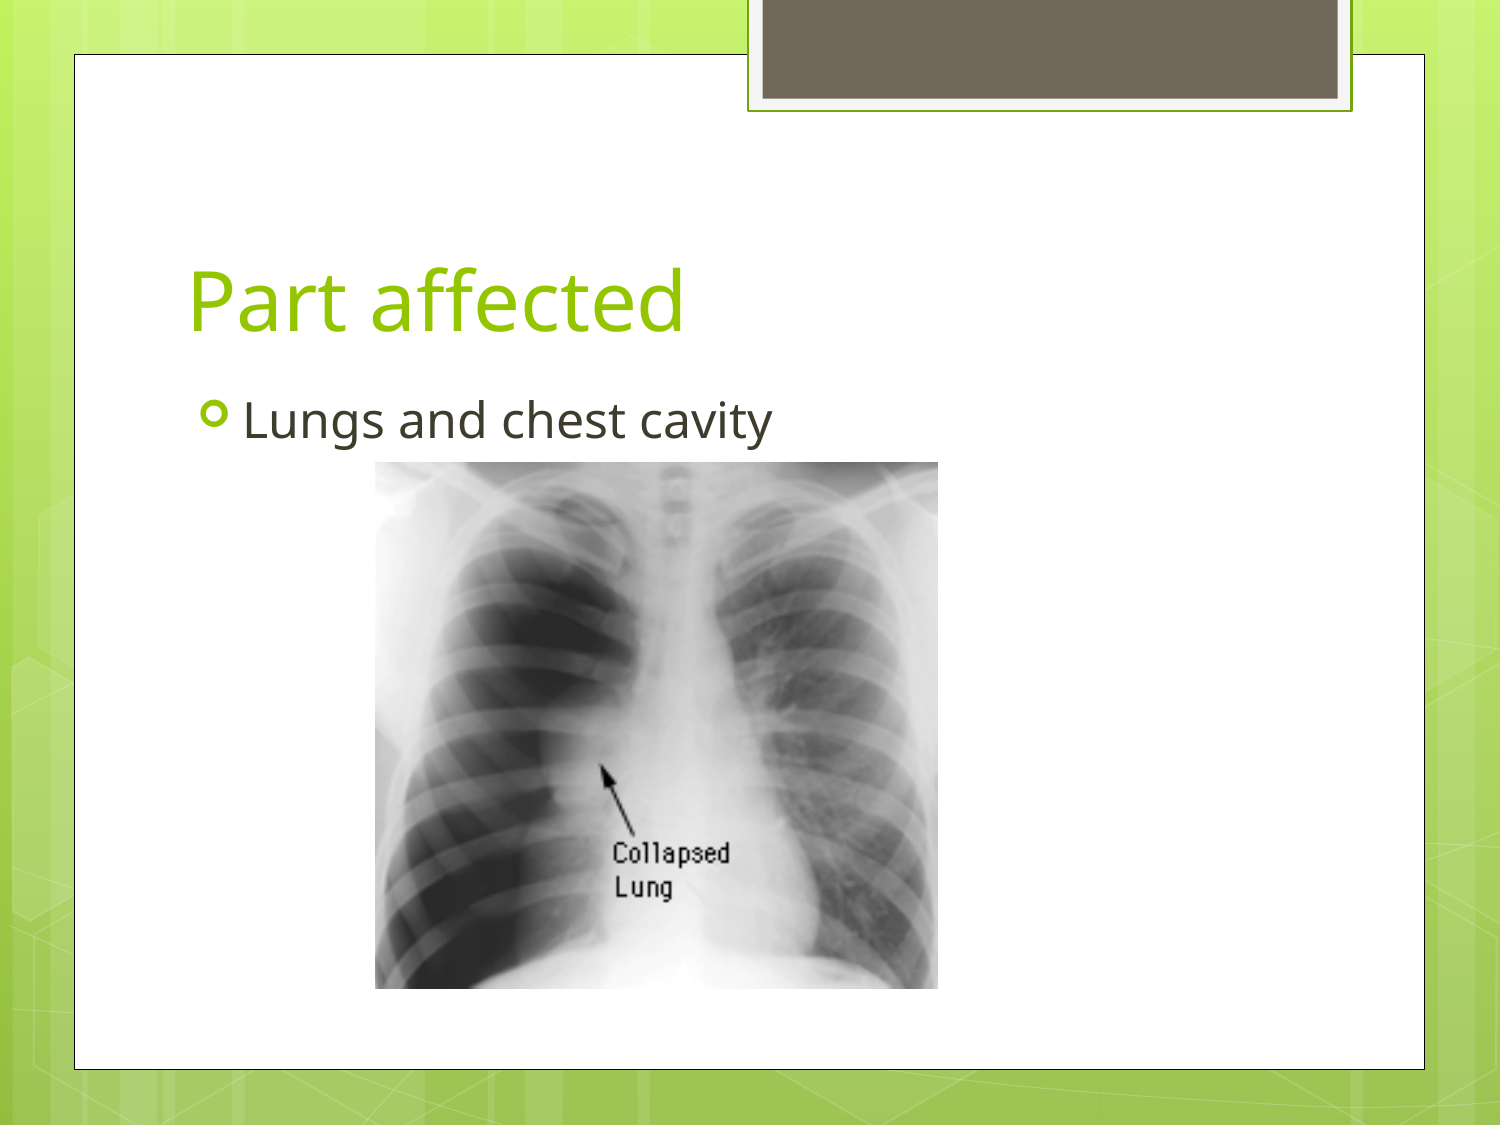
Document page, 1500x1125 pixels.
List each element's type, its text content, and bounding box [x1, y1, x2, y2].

list Lungs and chest cavity [171, 381, 1283, 957]
picture [374, 462, 938, 989]
title Part affected [171, 168, 1324, 357]
